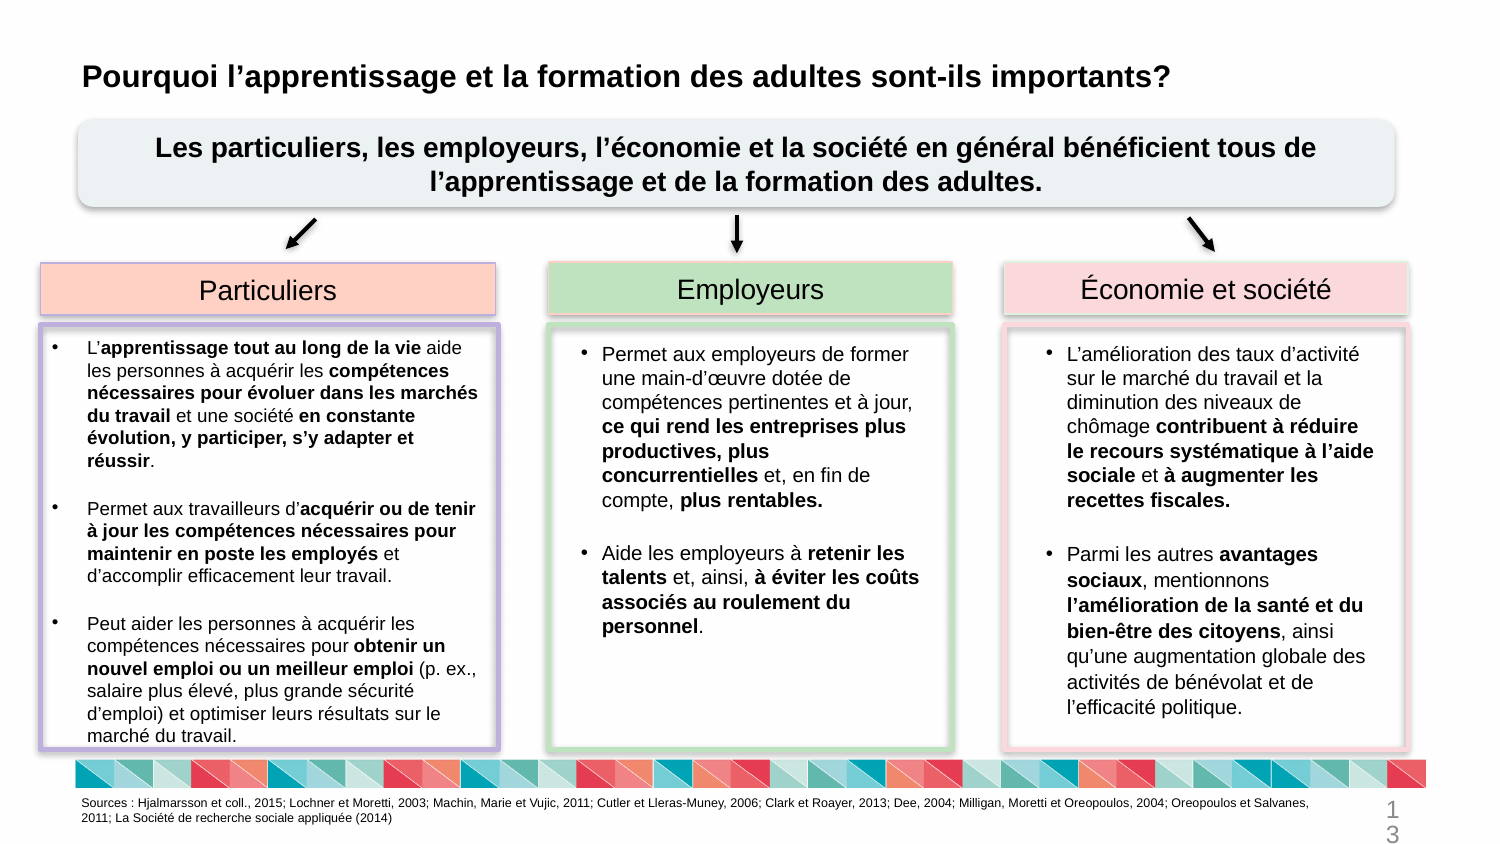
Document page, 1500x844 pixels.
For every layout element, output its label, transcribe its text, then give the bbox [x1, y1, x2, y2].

text_box [548, 324, 953, 751]
title Pourquoi l’apprentissage et la formation des adultes sont-ils importants? [66, 37, 1314, 114]
slide_number 13 [1370, 795, 1417, 822]
text_box L’apprentissage tout au long de la vie aide les personnes à acquérir les compétences nécessaires pour évoluer dans les marchés du travail et une société en constante évolution, y participer, s’y adapter et réussir. Permet aux travailleurs d’acquérir ou de tenir à jour les compétences nécessaires pour maintenir en poste les employés et d’accomplir efficacement leur travail. Peut aider les personnes à acquérir les compétences nécessaires pour obtenir un nouvel emploi ou un meilleur emploi (p. ex., salaire plus élevé, plus grande sécurité d’emploi) et optimiser leurs résultats sur le marché du travail. [40, 330, 497, 752]
text_box Les particuliers, les employeurs, l’économie et la société en général bénéficient tous de l’apprentissage et de la formation des adultes. [77, 119, 1395, 207]
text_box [1188, 217, 1216, 253]
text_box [285, 218, 316, 250]
text_box Sources : Hjalmarsson et coll., 2015; Lochner et Moretti, 2003; Machin, Marie et Vujic, 2011; Cutler et Lleras-Muney, 2006; Clark et Roayer, 2013; Dee, 2004; Milligan, Moretti et Oreopoulos, 2004; Oreopoulos et Salvanes, 2011; La Société de recherche sociale appliquée (2014) [66, 787, 1330, 833]
text_box L’amélioration des taux d’activité sur le marché du travail et la diminution des niveaux de chômage contribuent à réduire le recours systématique à l’aide sociale et à augmenter les recettes fiscales. Parmi les autres avantages sociaux, mentionnons l’amélioration de la santé et du bien-être des citoyens, ainsi qu’une augmentation globale des activités de bénévolat et de l’efficacité politique. [1030, 333, 1394, 727]
text_box Employeurs [548, 261, 953, 315]
text_box Particuliers [40, 262, 496, 316]
text_box Économie et société [1004, 261, 1409, 315]
picture [0, 0, 1500, 844]
text_box [40, 324, 499, 751]
text_box [1004, 324, 1409, 751]
